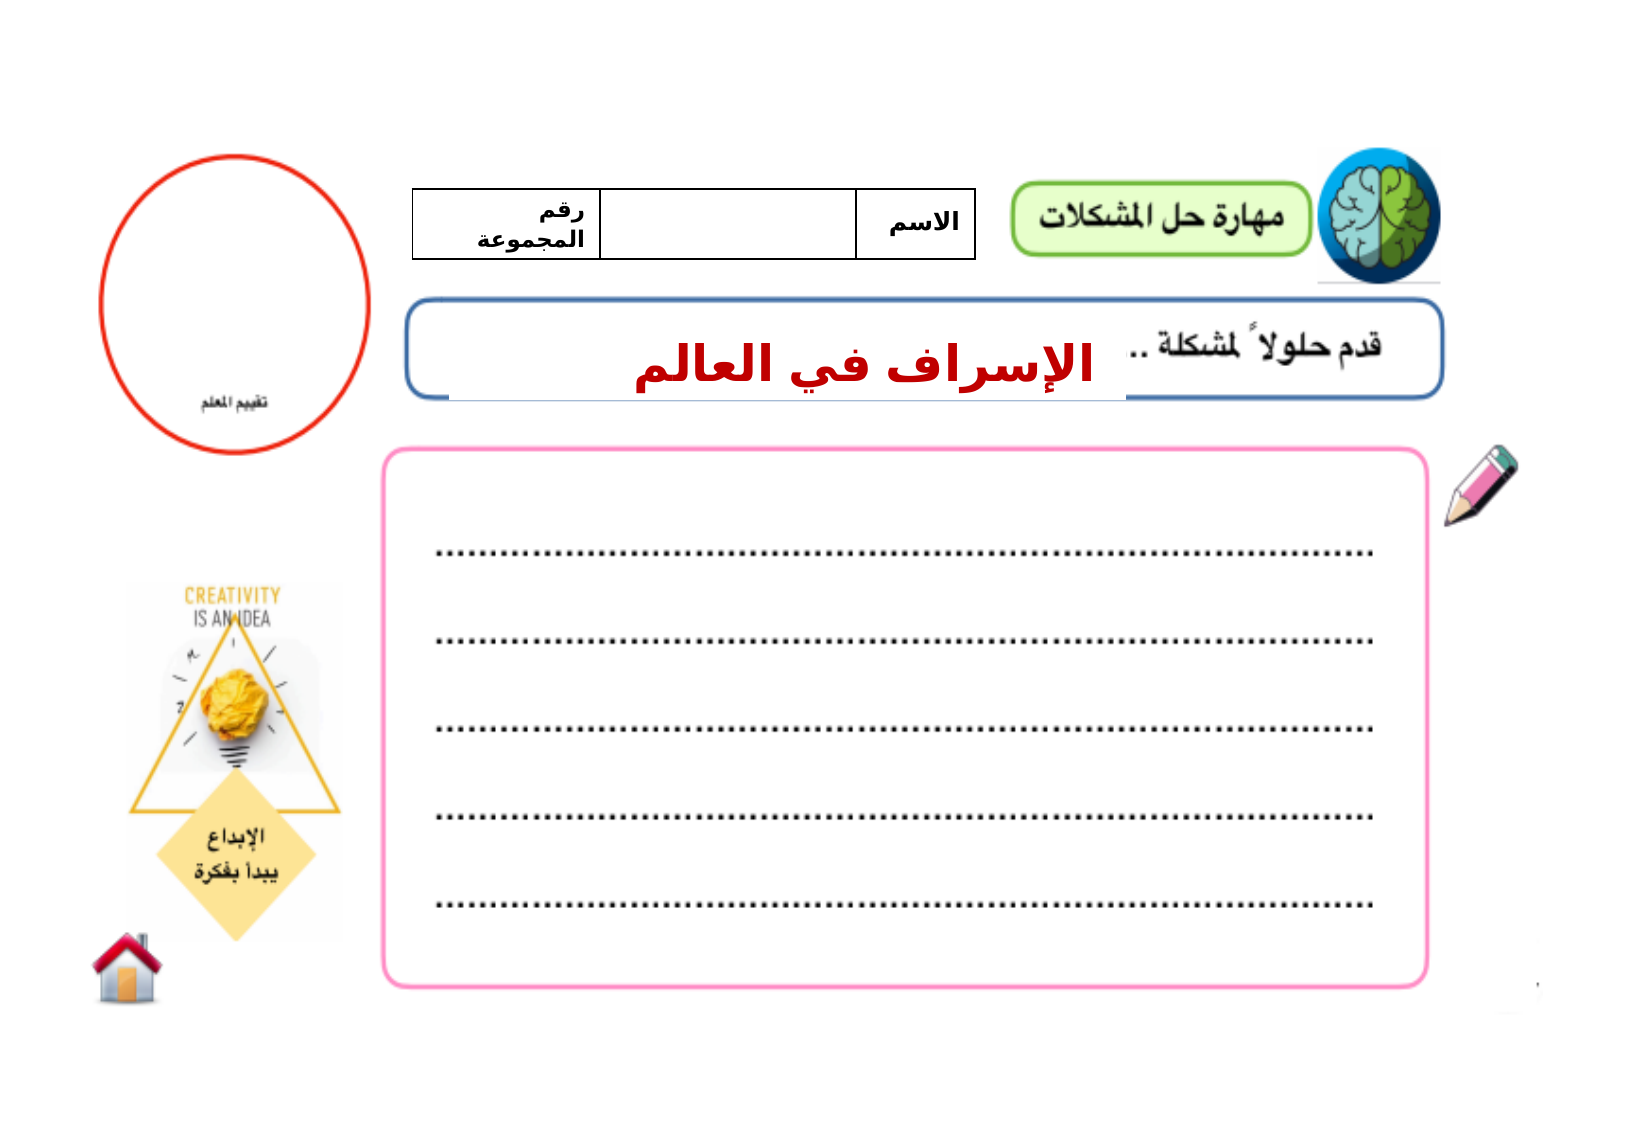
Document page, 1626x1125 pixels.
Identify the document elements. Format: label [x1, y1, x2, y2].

picture [82, 139, 1543, 1021]
